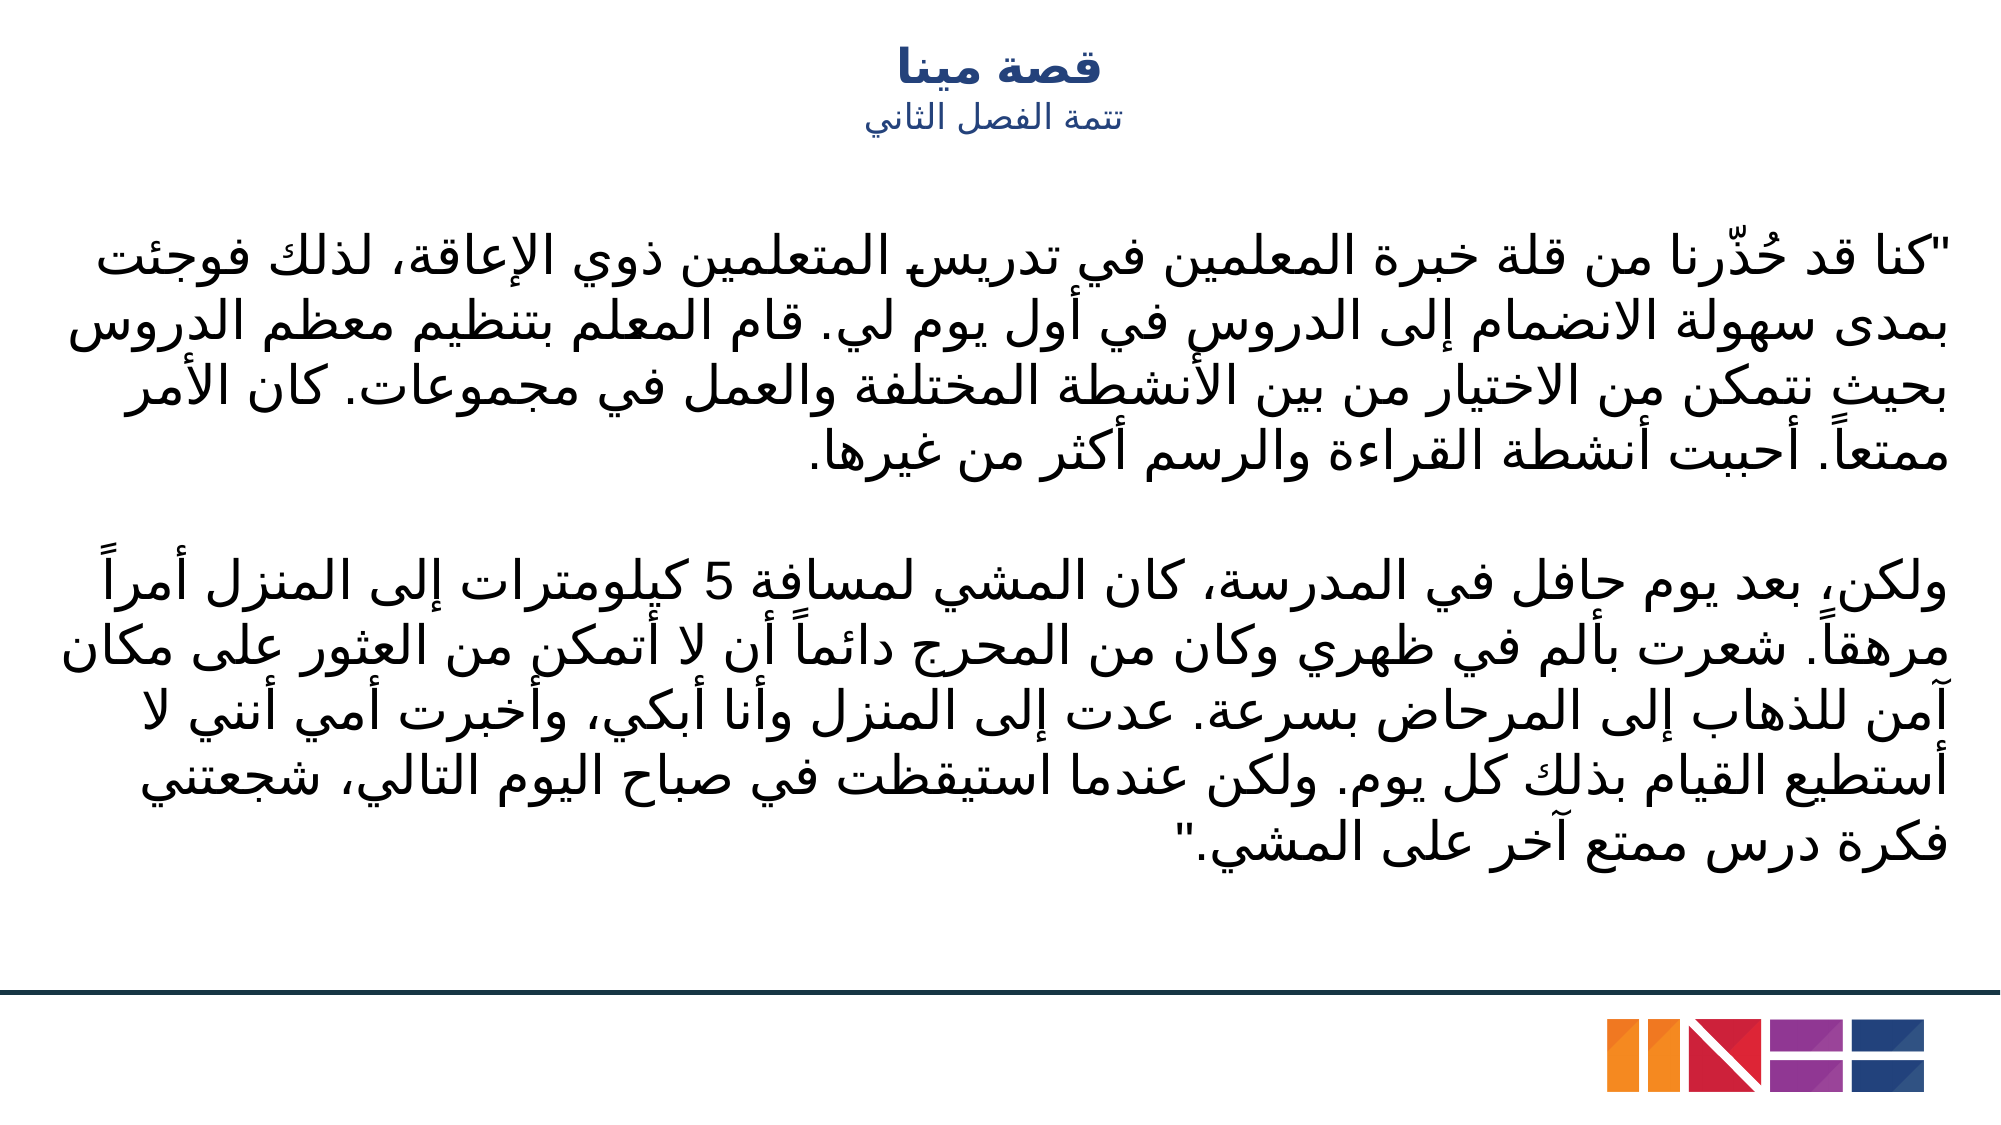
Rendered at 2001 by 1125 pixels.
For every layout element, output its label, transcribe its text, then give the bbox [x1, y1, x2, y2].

picture [1607, 1019, 1924, 1092]
title قصة مينا تتمة الفصل الثاني [31, 28, 1957, 145]
list "كنا قد حُذّرنا من قلة خبرة المعلمين في تدريس المتعلمين ذوي الإعاقة، لذلك فوجئت بمدى سهولة الانضمام إلى الدروس في أول يوم لي. قام المعلم بتنظيم معظم الدروس بحيث نتمكن من الاختيار من بين الأنشطة المختلفة والعمل في مجموعات. كان الأمر ممتعاً. أحببت أنشطة القراءة والرسم أكثر من غيرها. ولكن، بعد يوم حافل في المدرسة، كان المشي لمسافة 5 كيلومترات إلى المنزل أمراً مرهقاً. شعرت بألم في ظهري وكان من المحرج دائماً أن لا أتمكن من العثور على مكان آمن للذهاب إلى المرحاض بسرعة. عدت إلى المنزل وأنا أبكي، وأخبرت أمي أنني لا أستطيع القيام بذلك كل يوم. ولكن عندما استيقظت في صباح اليوم التالي، شجعتني فكرة درس ممتع آخر على المشي." [31, 200, 1971, 974]
